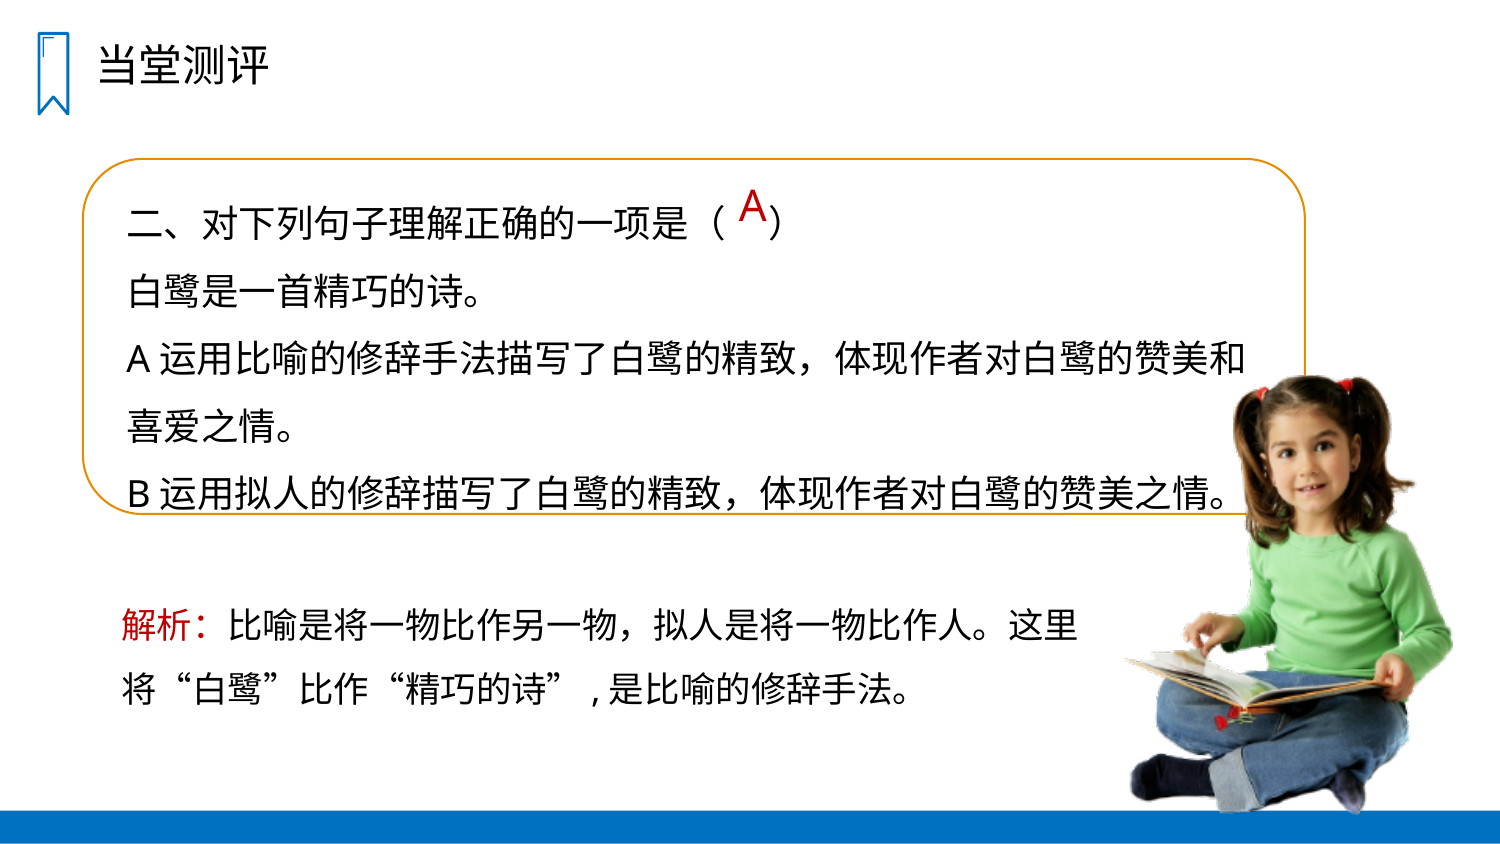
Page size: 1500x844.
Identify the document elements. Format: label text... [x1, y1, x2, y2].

text_box 二、对下列句子理解正确的一项是（ ） 白鹭是一首精巧的诗。 A运用比喻的修辞手法描写了白鹭的精致，体现作者对白鹭的赞美和喜爱之情。 B运用拟人的修辞描写了白鹭的精致，体现作者对白鹭的赞美之情。 [115, 510, 1124, 521]
text_box [81, 157, 1306, 516]
text_box 解析：比喻是将一物比作另一物，拟人是将一物比作人。这里将“白鹭”比作“精巧的诗”,是比喻的修辞手法。 [109, 576, 1124, 716]
text_box A [727, 171, 811, 236]
picture [1124, 374, 1453, 815]
text_box 当堂测评 [83, 32, 282, 96]
